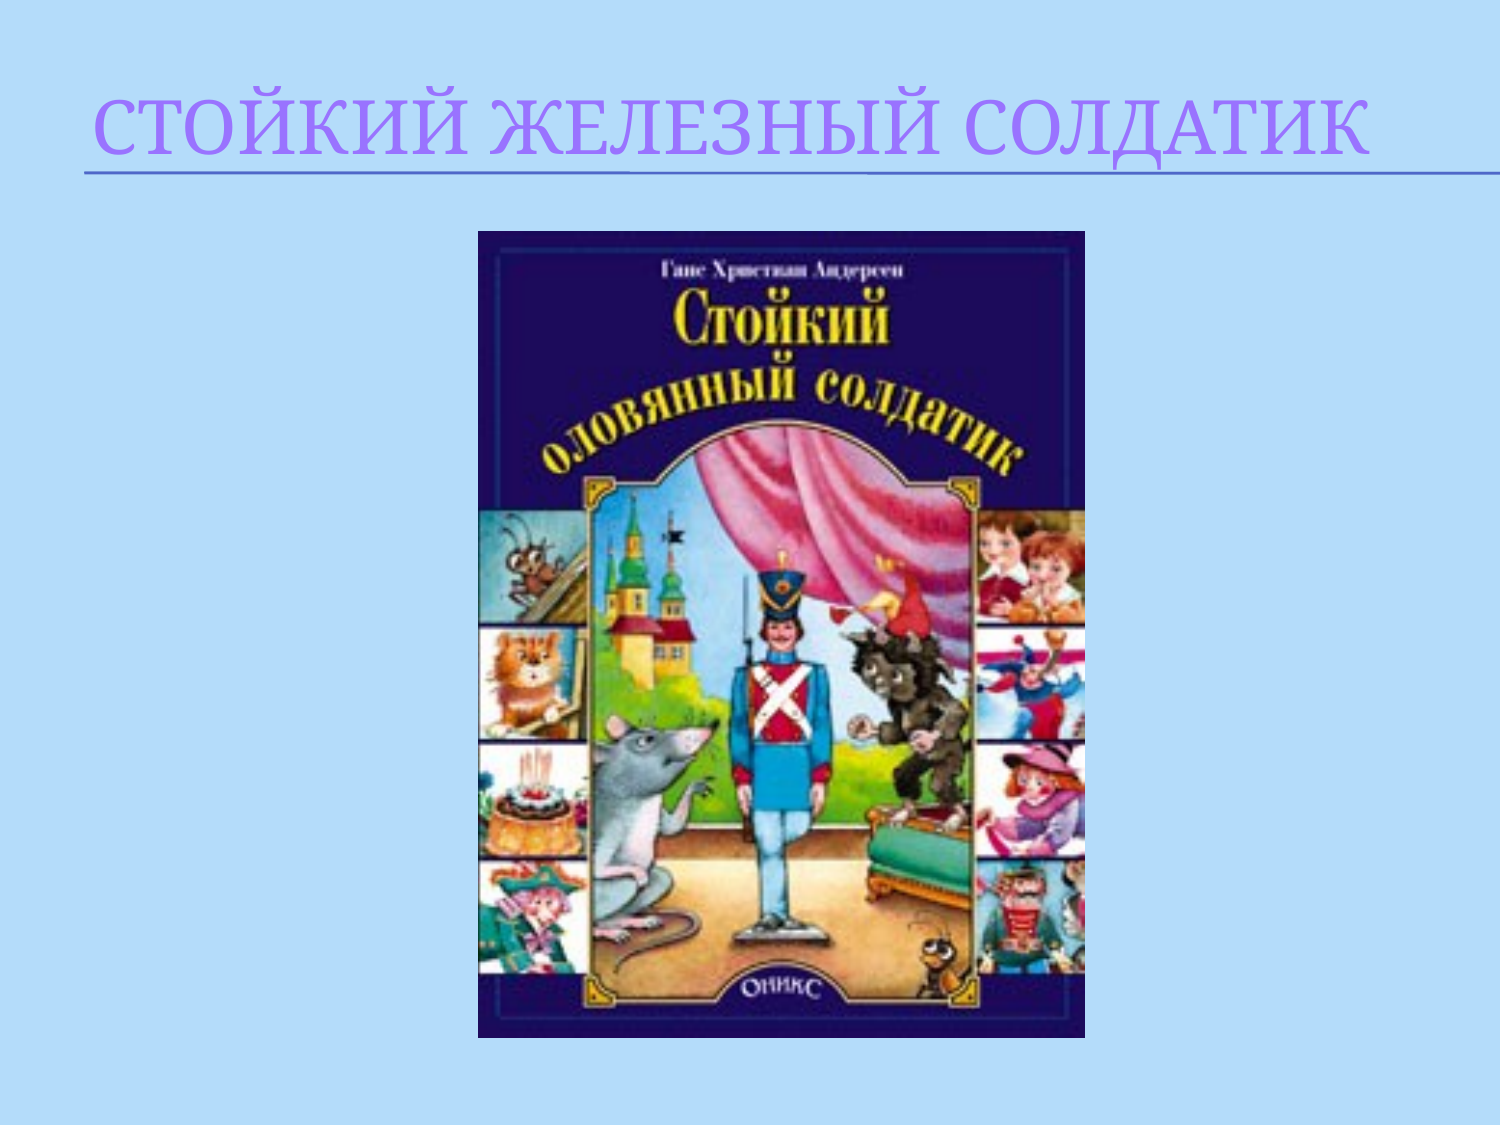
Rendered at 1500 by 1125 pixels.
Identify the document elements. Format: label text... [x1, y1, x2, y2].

picture [478, 231, 1085, 1038]
text_box Стойкий железный солдатик [76, 30, 1403, 219]
